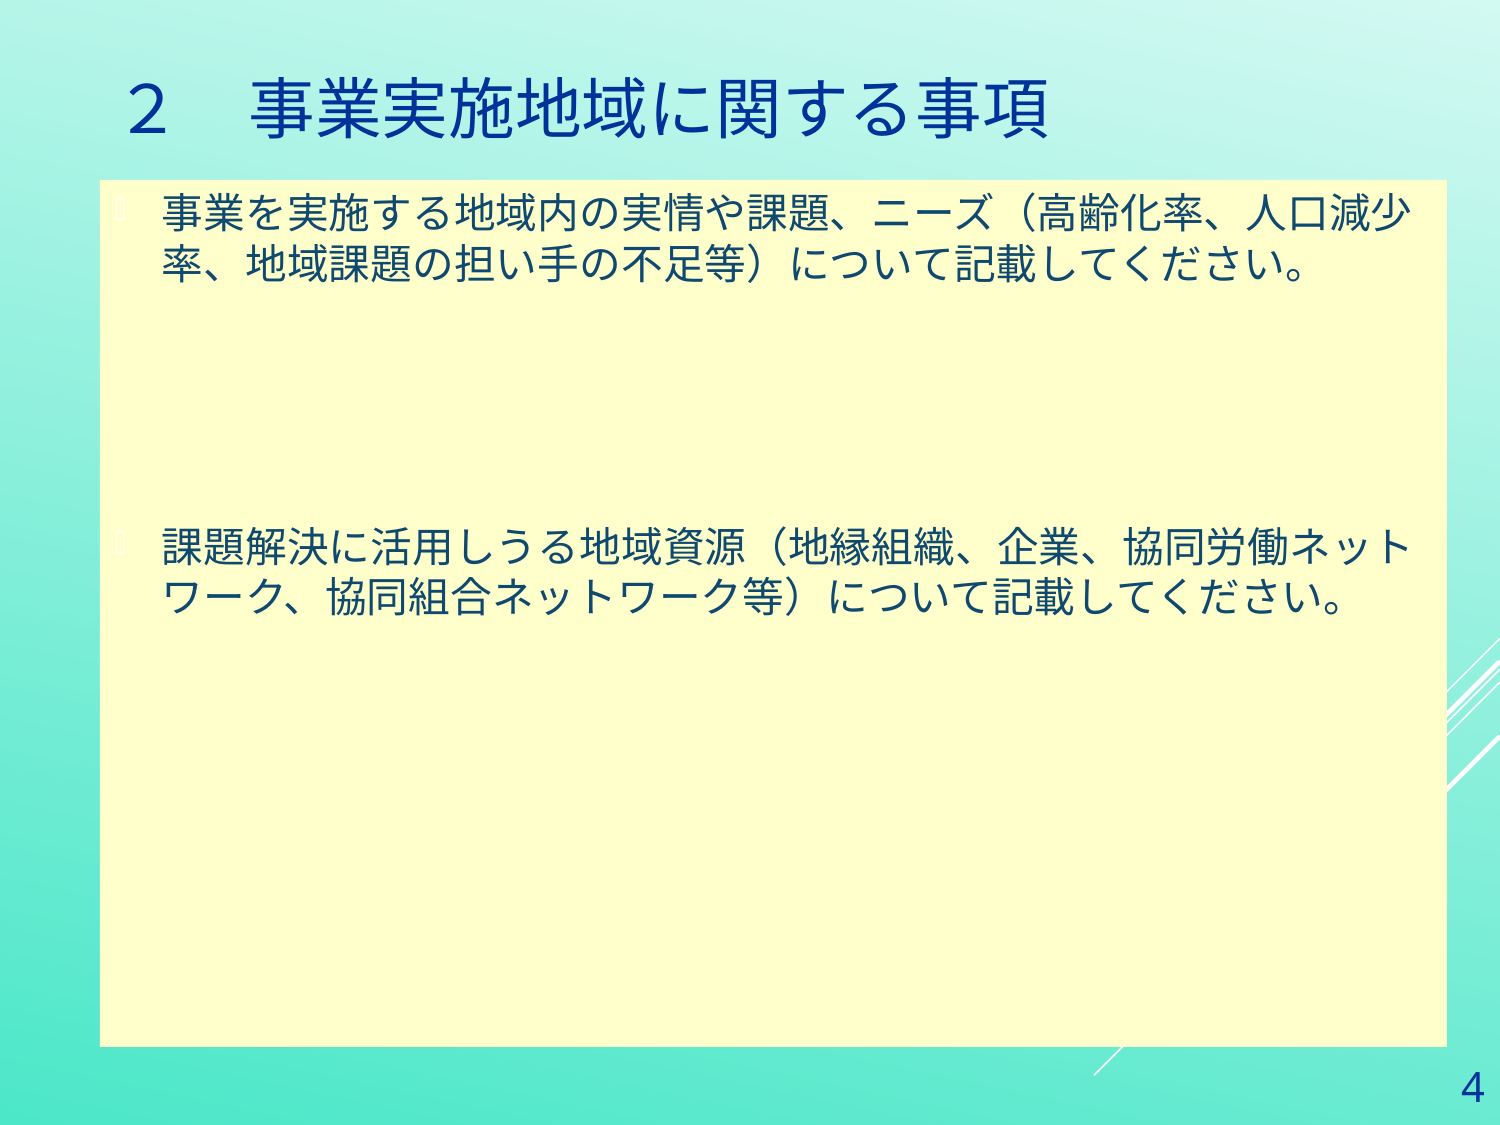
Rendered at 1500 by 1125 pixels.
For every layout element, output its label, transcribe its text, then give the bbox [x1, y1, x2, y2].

slide_number 3 [1415, 1065, 1500, 1125]
list 事業を実施する地域内の実情や課題、ニーズ（高齢化率、人口減少率、地域課題の担い手の不足等）について記載してください。 課題解決に活用しうる地域資源（地縁組織、企業、協同労働ネットワーク、協同組合ネットワーク等）について記載してください。 [99, 179, 1447, 1047]
text_box [99, 278, 1142, 358]
title ２ 事業実施地域に関する事項 [99, 12, 1142, 179]
